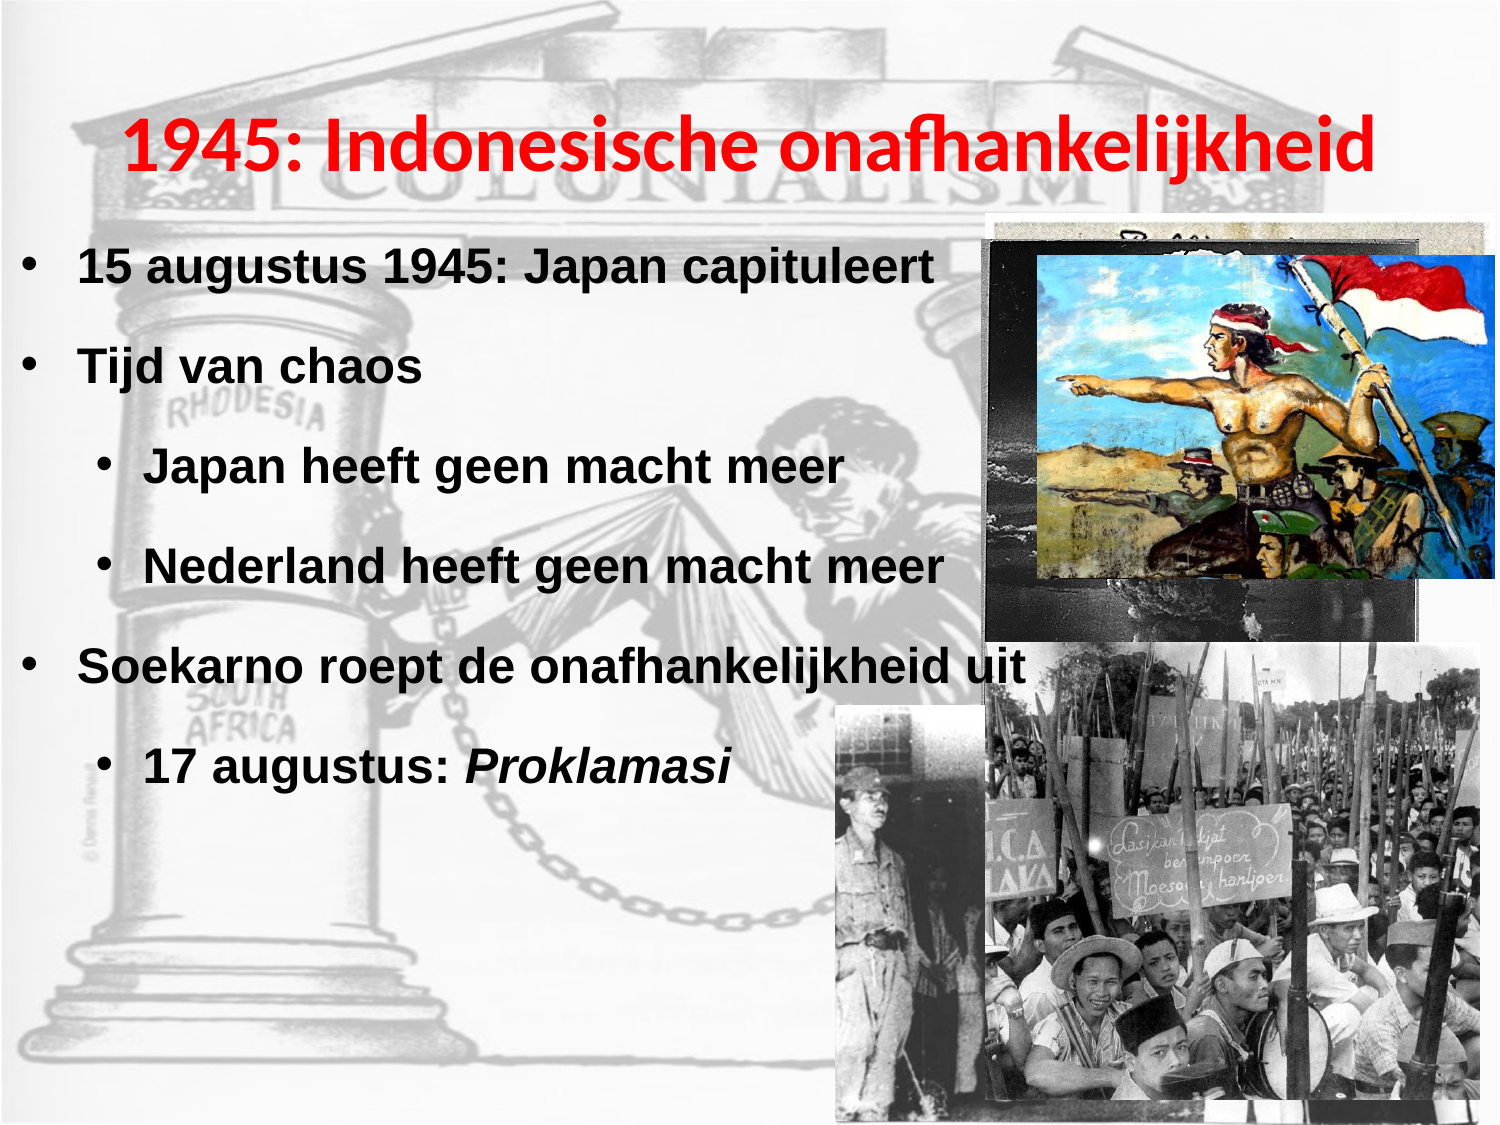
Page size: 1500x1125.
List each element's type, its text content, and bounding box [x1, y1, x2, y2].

text_box 15 augustus 1945: Japan capituleert Tijd van chaos Japan heeft geen macht meer Nederland heeft geen macht meer Soekarno roept de onafhankelijkheid uit 17 augustus: Proklamasi [5, 196, 1365, 1029]
picture [835, 213, 1495, 1125]
title 1945: Indonesische onafhankelijkheid [75, 45, 1425, 211]
